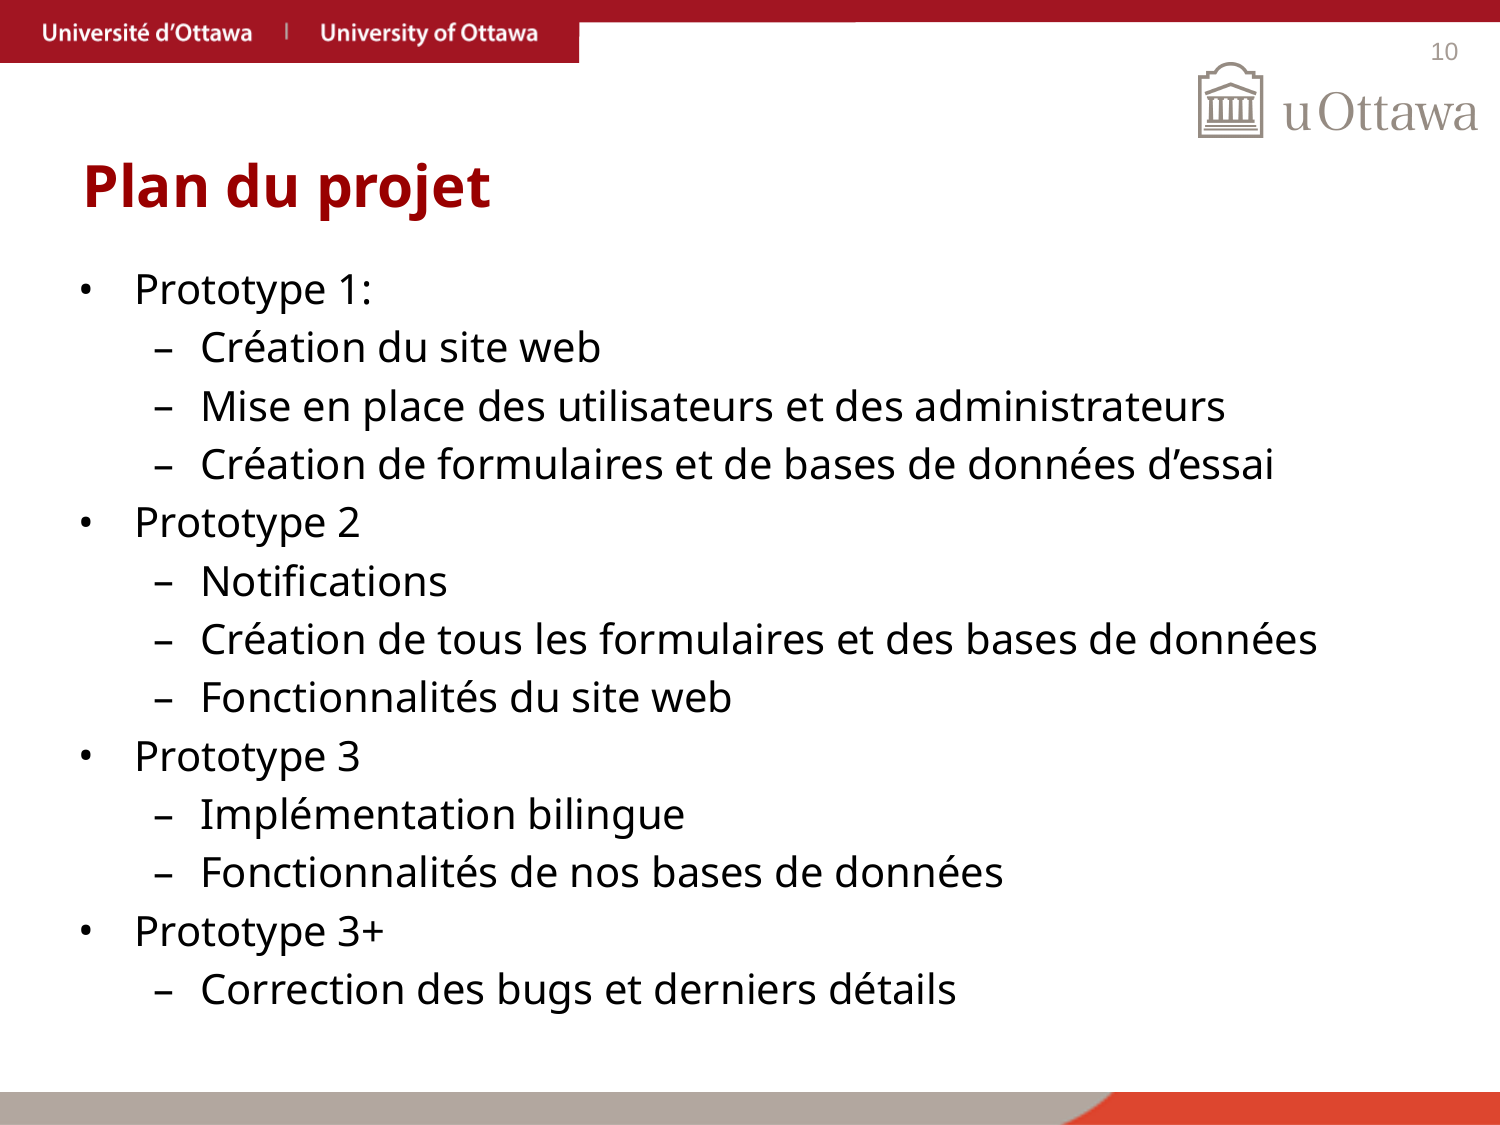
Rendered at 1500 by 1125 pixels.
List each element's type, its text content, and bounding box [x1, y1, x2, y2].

picture [0, 1092, 1500, 1125]
title Plan du projet [67, 113, 1344, 255]
picture [0, 0, 1500, 138]
list Prototype 1: Création du site web Mise en place des utilisateurs et des administrateurs Création de formulaires et de bases de données d’essai Prototype 2 Notifications Création de tous les formulaires et des bases de données Fonctionnalités du site web Prototype 3 Implémentation bilingue Fonctionnalités de nos bases de données Prototype 3+ Correction des bugs et derniers détails [63, 255, 1455, 1061]
